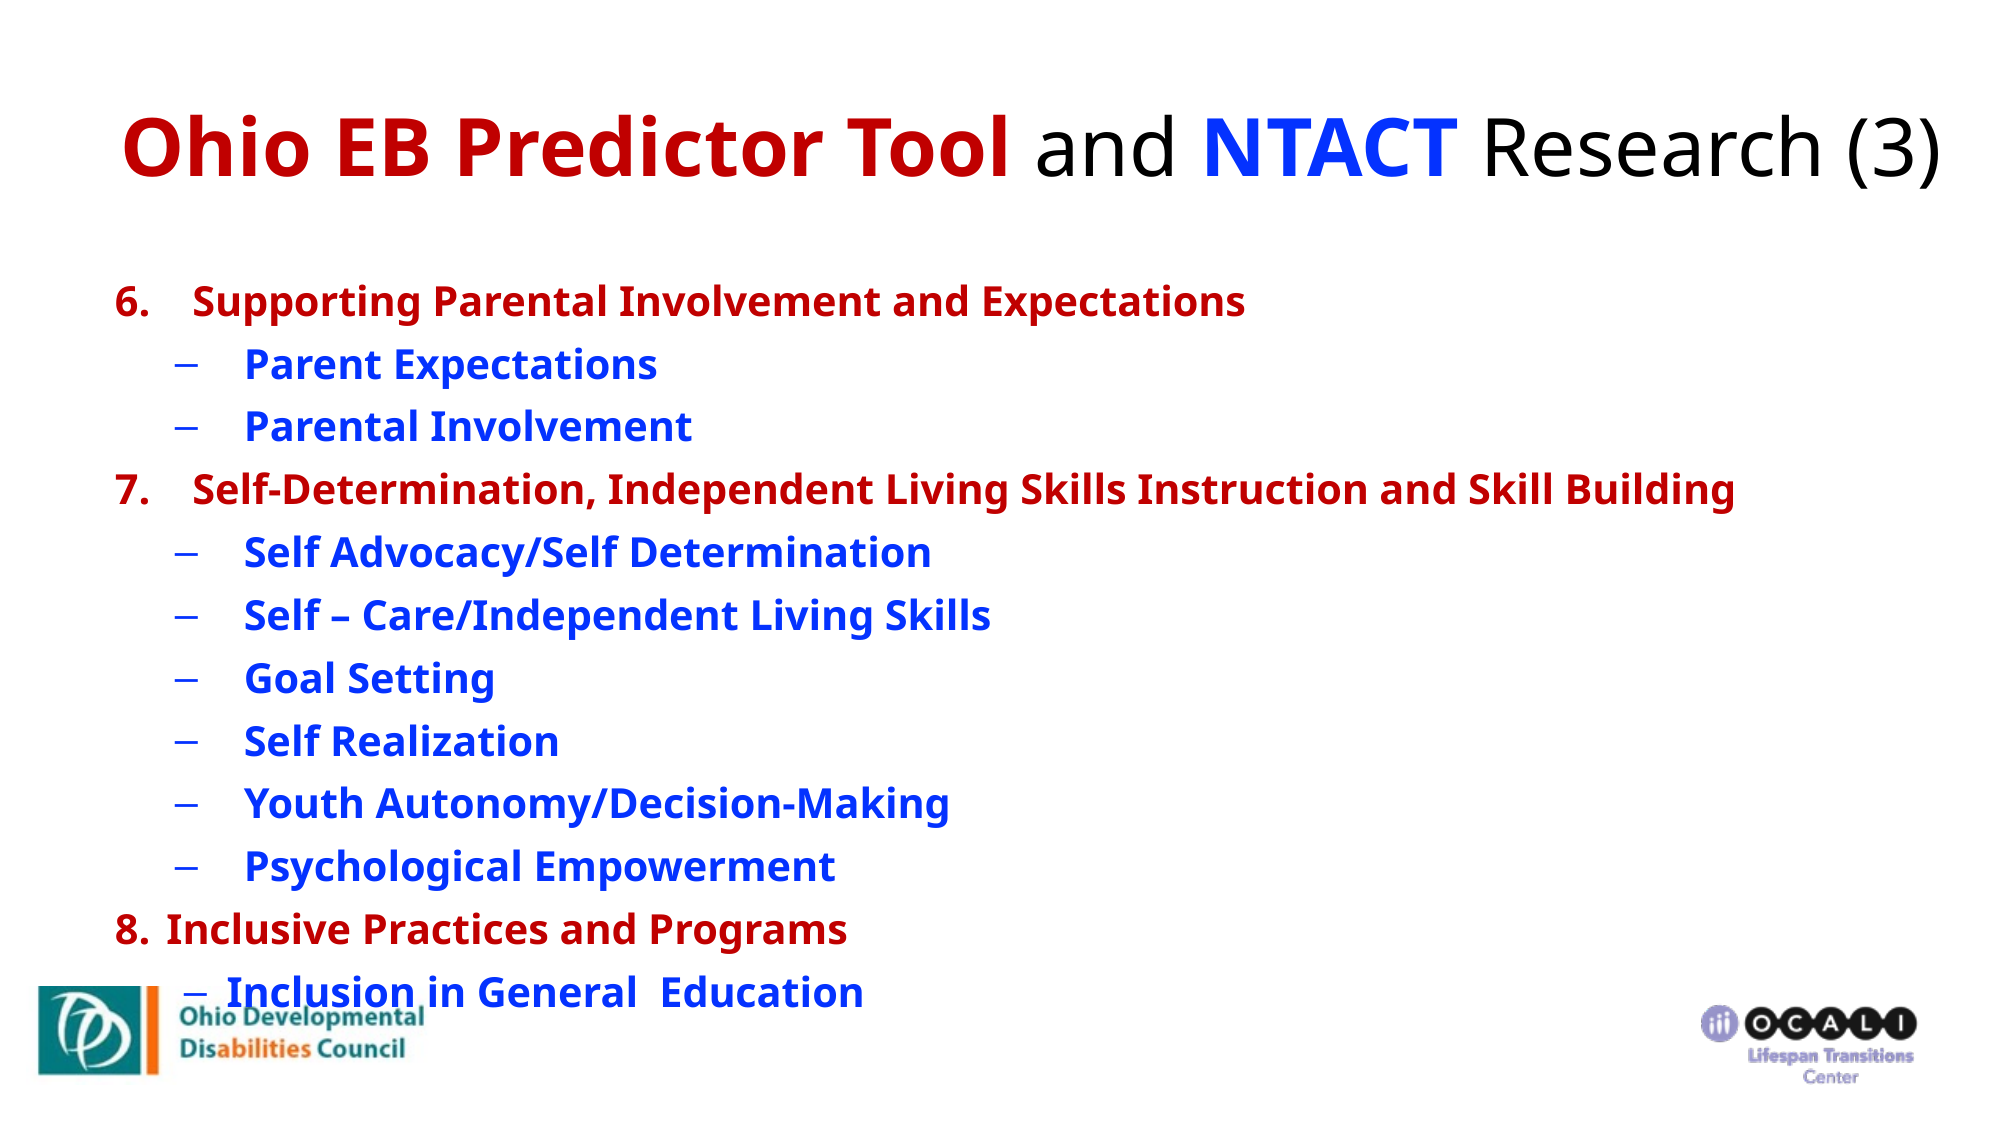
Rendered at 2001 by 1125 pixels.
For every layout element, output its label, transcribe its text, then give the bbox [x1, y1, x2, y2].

list Supporting Parental Involvement and Expectations Parent Expectations Parental Involvement Self-Determination, Independent Living Skills Instruction and Skill Building Self Advocacy/Self Determination Self – Care/Independent Living Skills Goal Setting Self Realization Youth Autonomy/Decision-Making Psychological Empowerment Inclusive Practices and Programs Inclusion in General Education [99, 262, 1900, 1028]
title Ohio EB Predictor Tool and NTACT Research (3) [102, 50, 1961, 238]
picture [26, 986, 471, 1085]
picture [1697, 1001, 1923, 1088]
